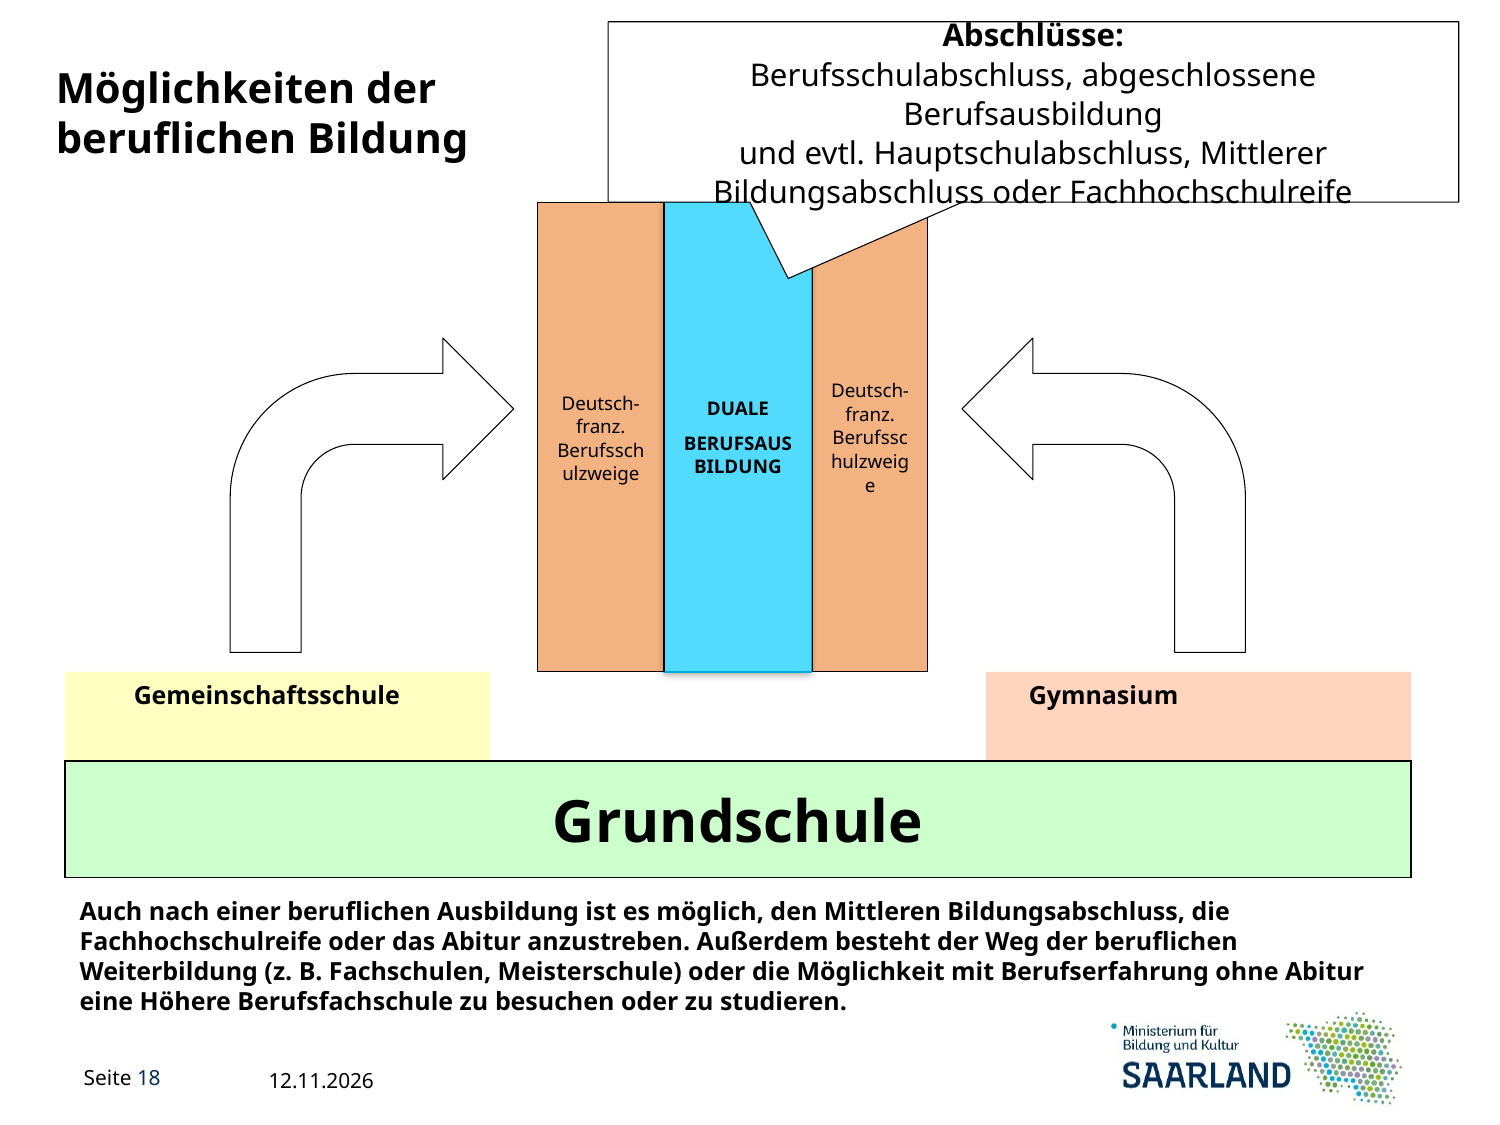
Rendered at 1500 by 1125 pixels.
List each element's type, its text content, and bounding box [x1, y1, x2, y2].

text_box [228, 336, 516, 655]
text_box DUALE BERUFSAUSBILDUNG [666, 205, 812, 670]
text_box 17.11.2020 [253, 1060, 443, 1096]
text_box Möglichkeiten der beruflichen Bildung [41, 54, 605, 170]
text_box [959, 336, 1248, 655]
text_box Deutsch-franz. Berufsschulzweige [535, 200, 666, 670]
picture [1104, 1023, 1414, 1125]
text_box Deutsch-franz. Berufsschulzweige [816, 220, 929, 670]
text_box Auch nach einer beruflichen Ausbildung ist es möglich, den Mittleren Bildungsabschluss, die Fachhochschulreife oder das Abitur anzustreben. Außerdem besteht der Weg der beruflichen Weiterbildung (z. B. Fachschulen, Meisterschule) oder die Möglichkeit mit Berufserfahrung ohne Abitur eine Höhere Berufsfachschule zu besuchen oder zu studieren. [64, 888, 1435, 1023]
text_box Abschlüsse: Berufsschulabschluss, abgeschlossene Berufsausbildung und evtl. Hauptschulabschluss, Mittlerer Bildungsabschluss oder Fachhochschulreife [605, 19, 1461, 281]
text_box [64, 671, 1412, 878]
